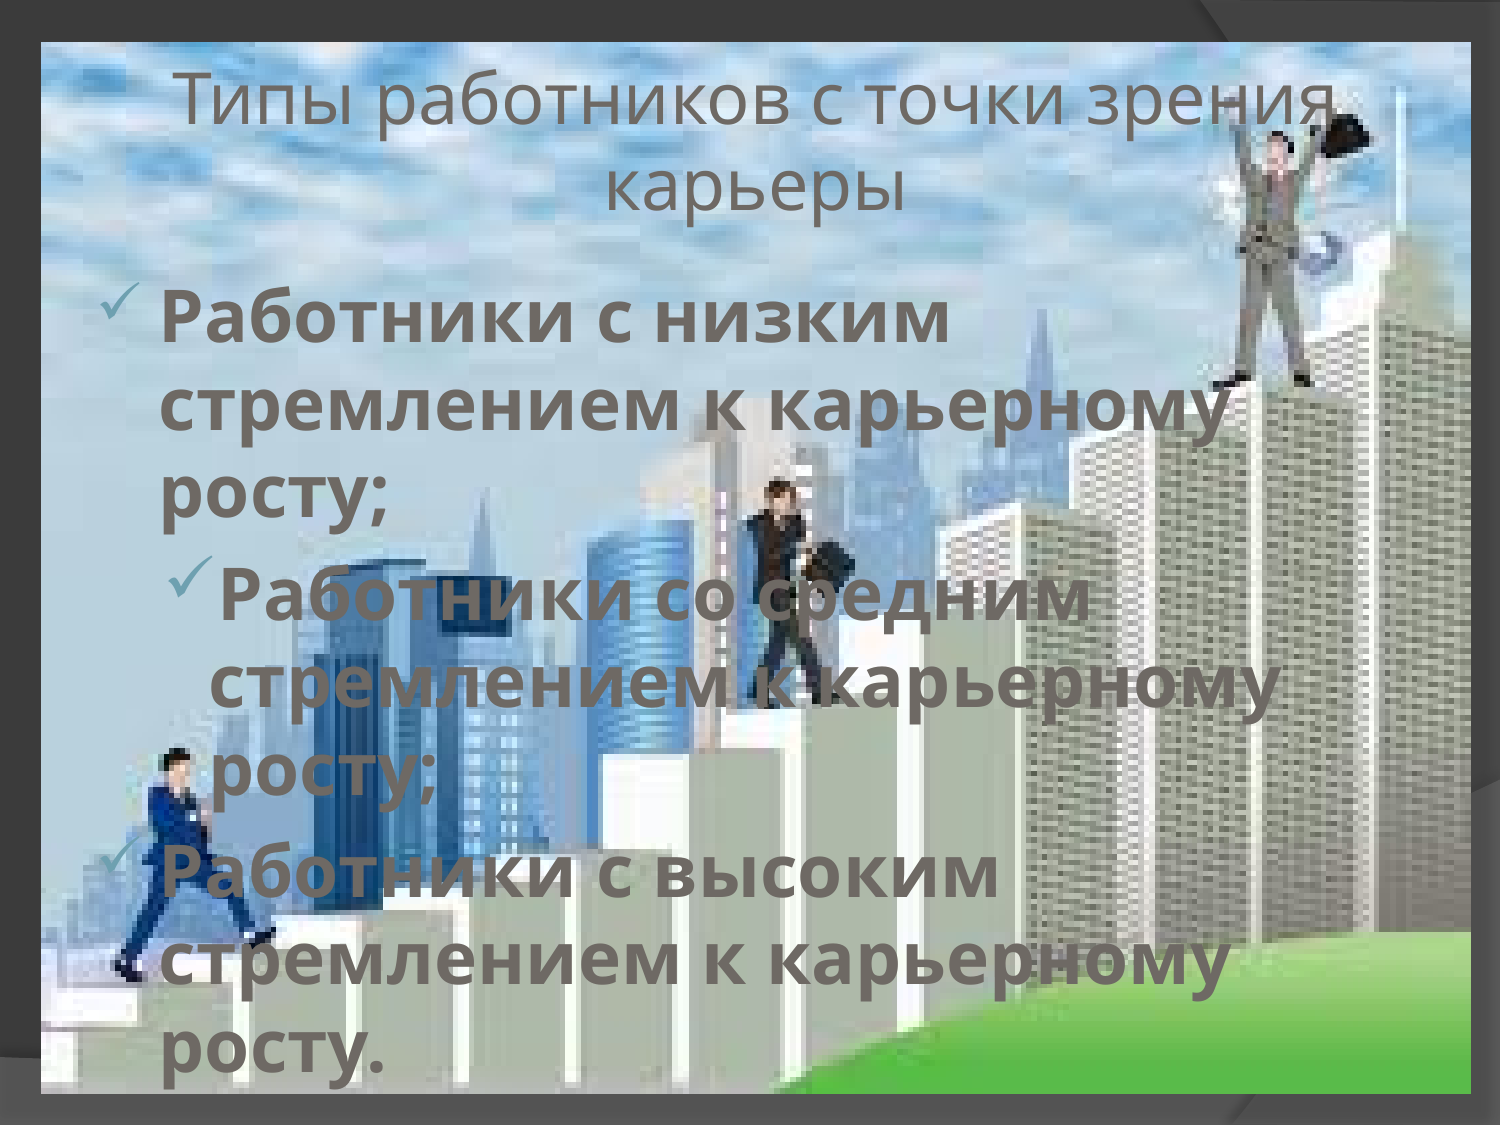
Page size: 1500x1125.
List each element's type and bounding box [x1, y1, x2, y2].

picture [41, 42, 1471, 1095]
